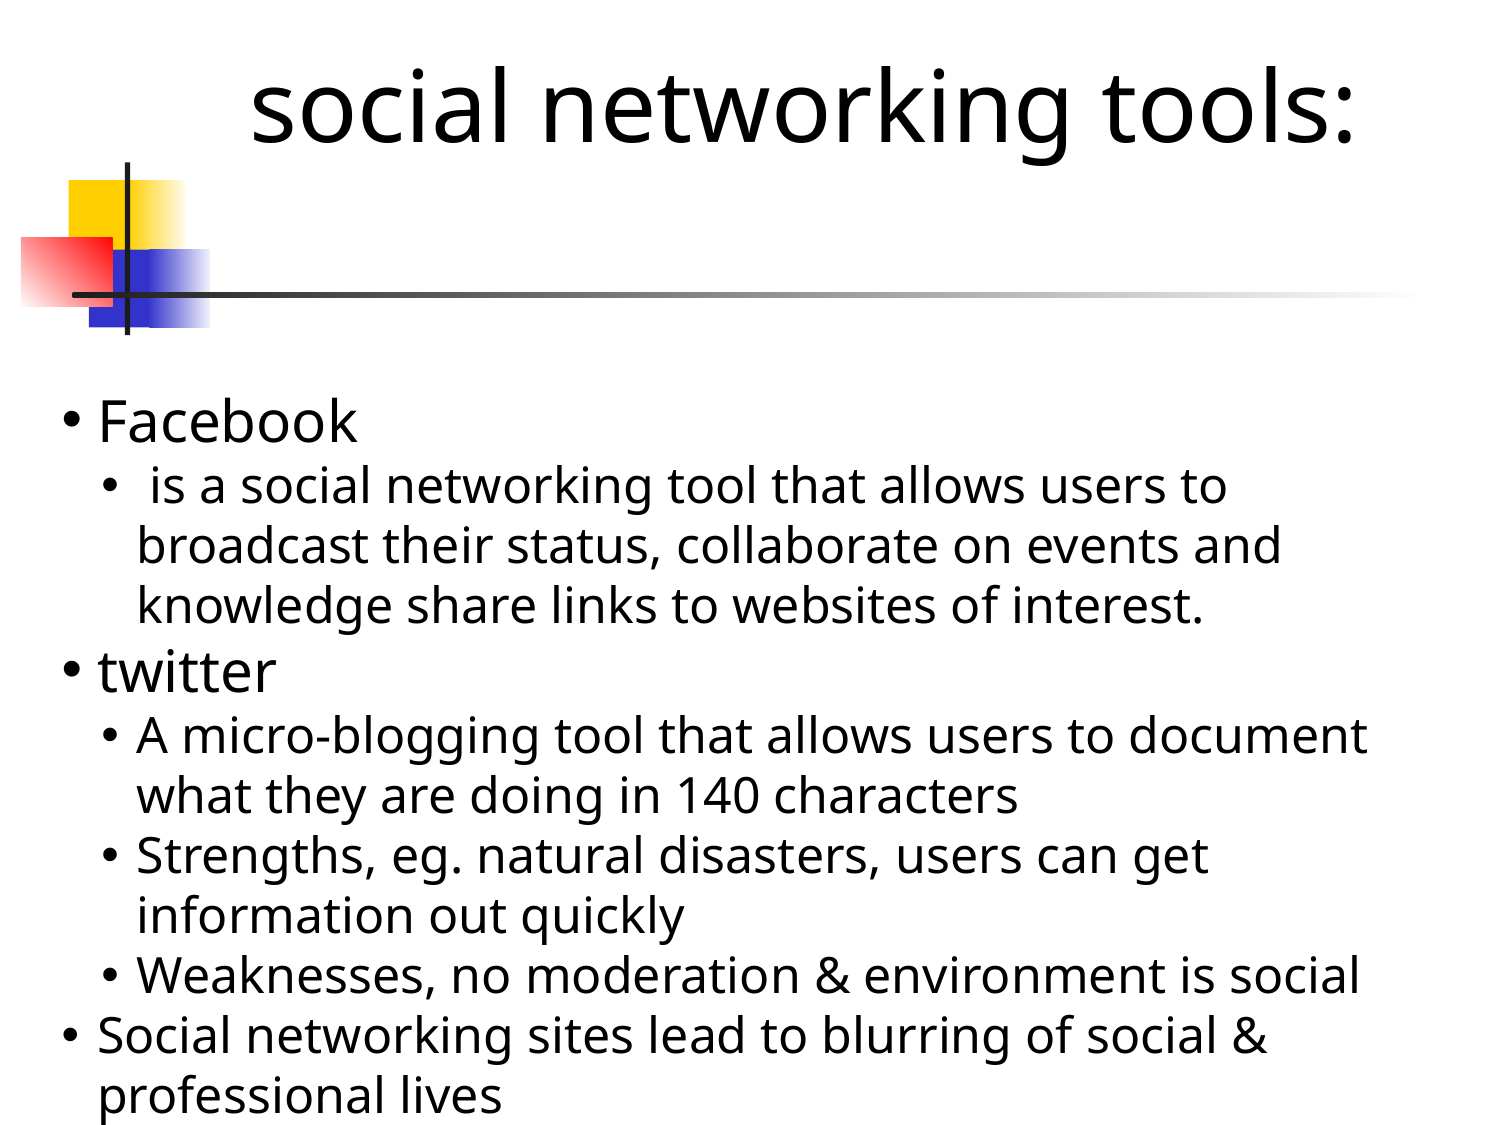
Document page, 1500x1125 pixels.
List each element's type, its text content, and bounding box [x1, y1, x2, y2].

text_box [187, 310, 1363, 316]
text_box social networking tools: [234, 35, 1450, 316]
text_box Facebook is a social networking tool that allows users to broadcast their status, collaborate on events and knowledge share links to websites of interest. twitter A micro-blogging tool that allows users to document what they are doing in 140 characters Strengths, eg. natural disasters, users can get information out quickly Weaknesses, no moderation & environment is social Social networking sites lead to blurring of social & professional lives [46, 316, 1465, 1125]
